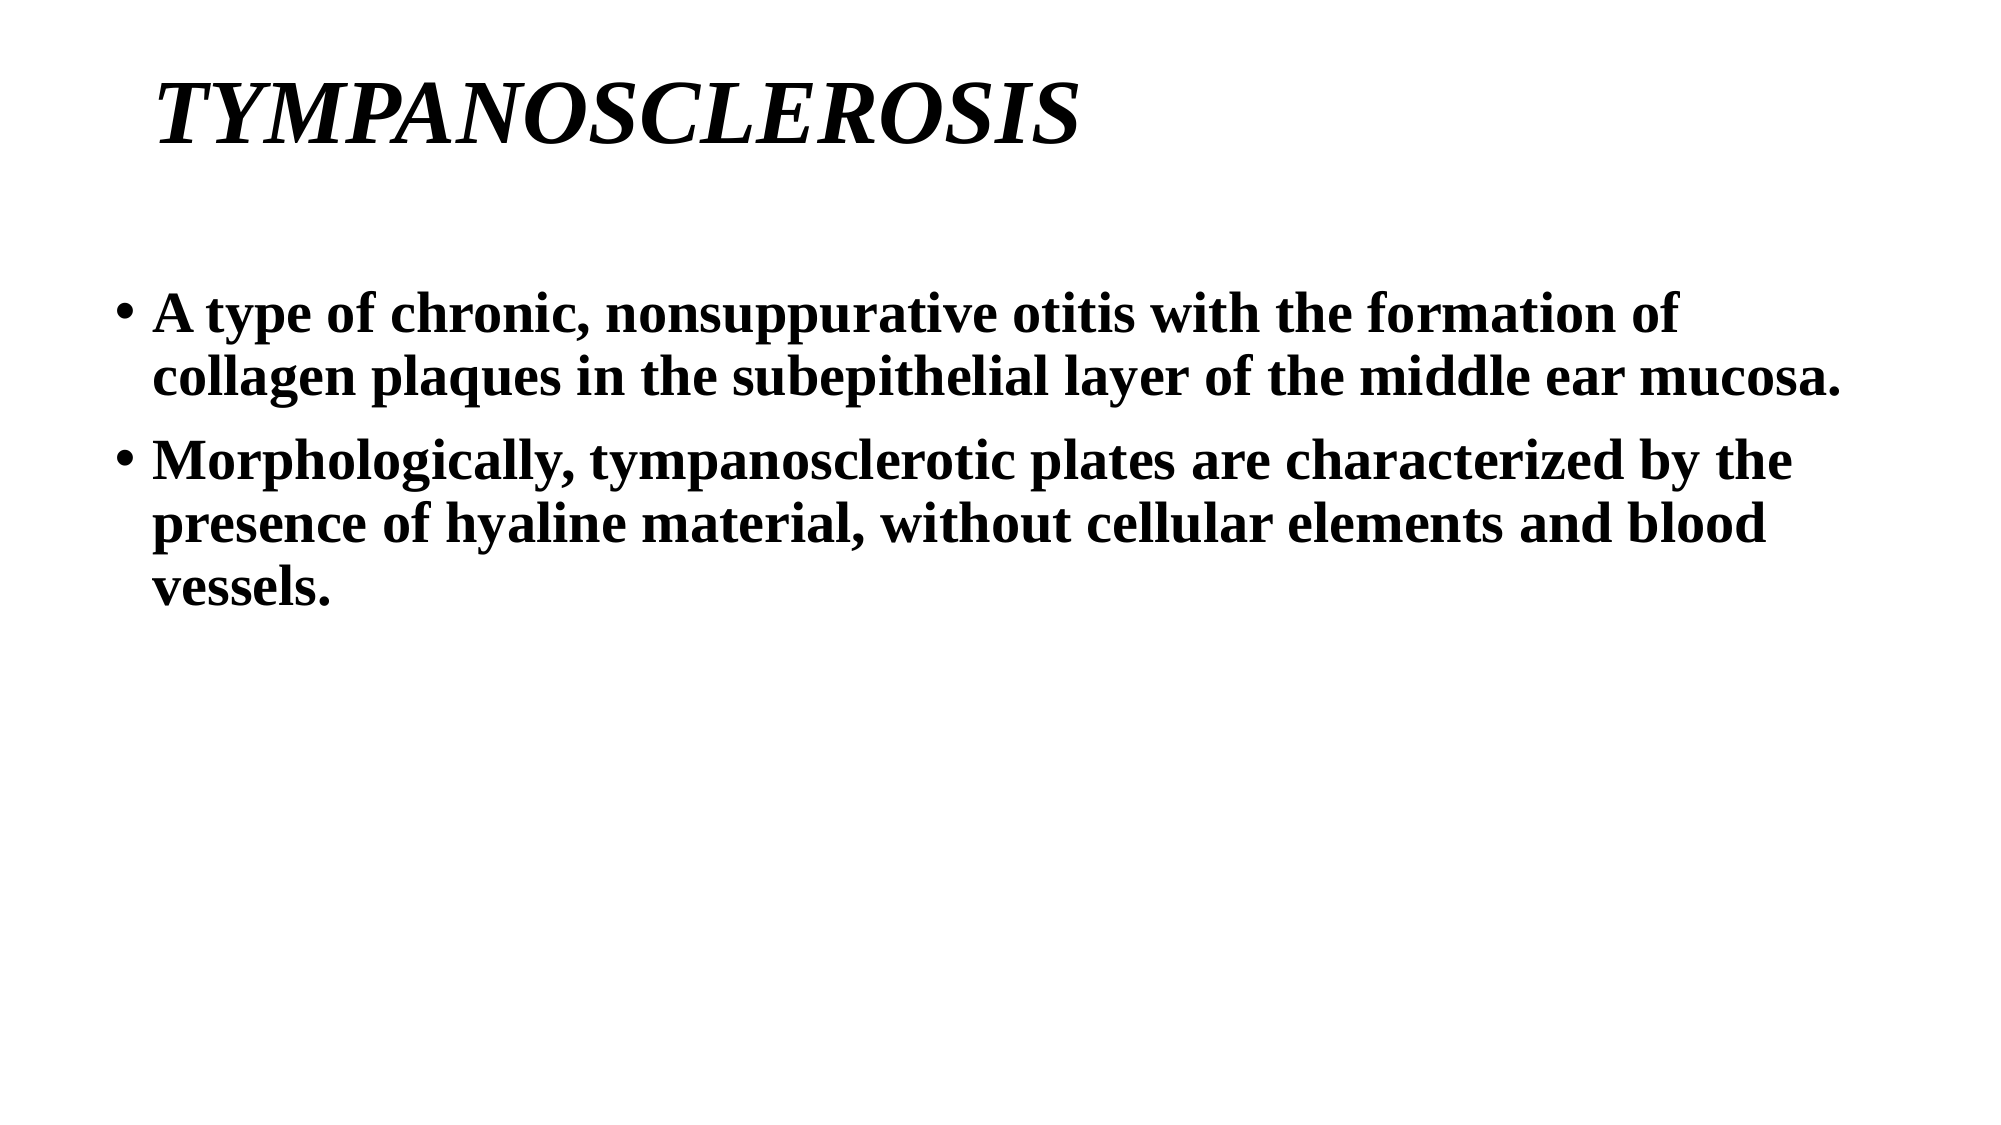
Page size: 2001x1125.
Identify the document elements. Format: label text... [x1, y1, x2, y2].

list A type of chronic, nonsuppurative otitis with the formation of collagen plaques in the subepithelial layer of the middle ear mucosa. Morphologically, tympanosclerotic plates are characterized by the presence of hyaline material, without cellular elements and blood vessels. [99, 275, 1900, 950]
title TYMPANOSCLEROSIS [137, 59, 1863, 278]
